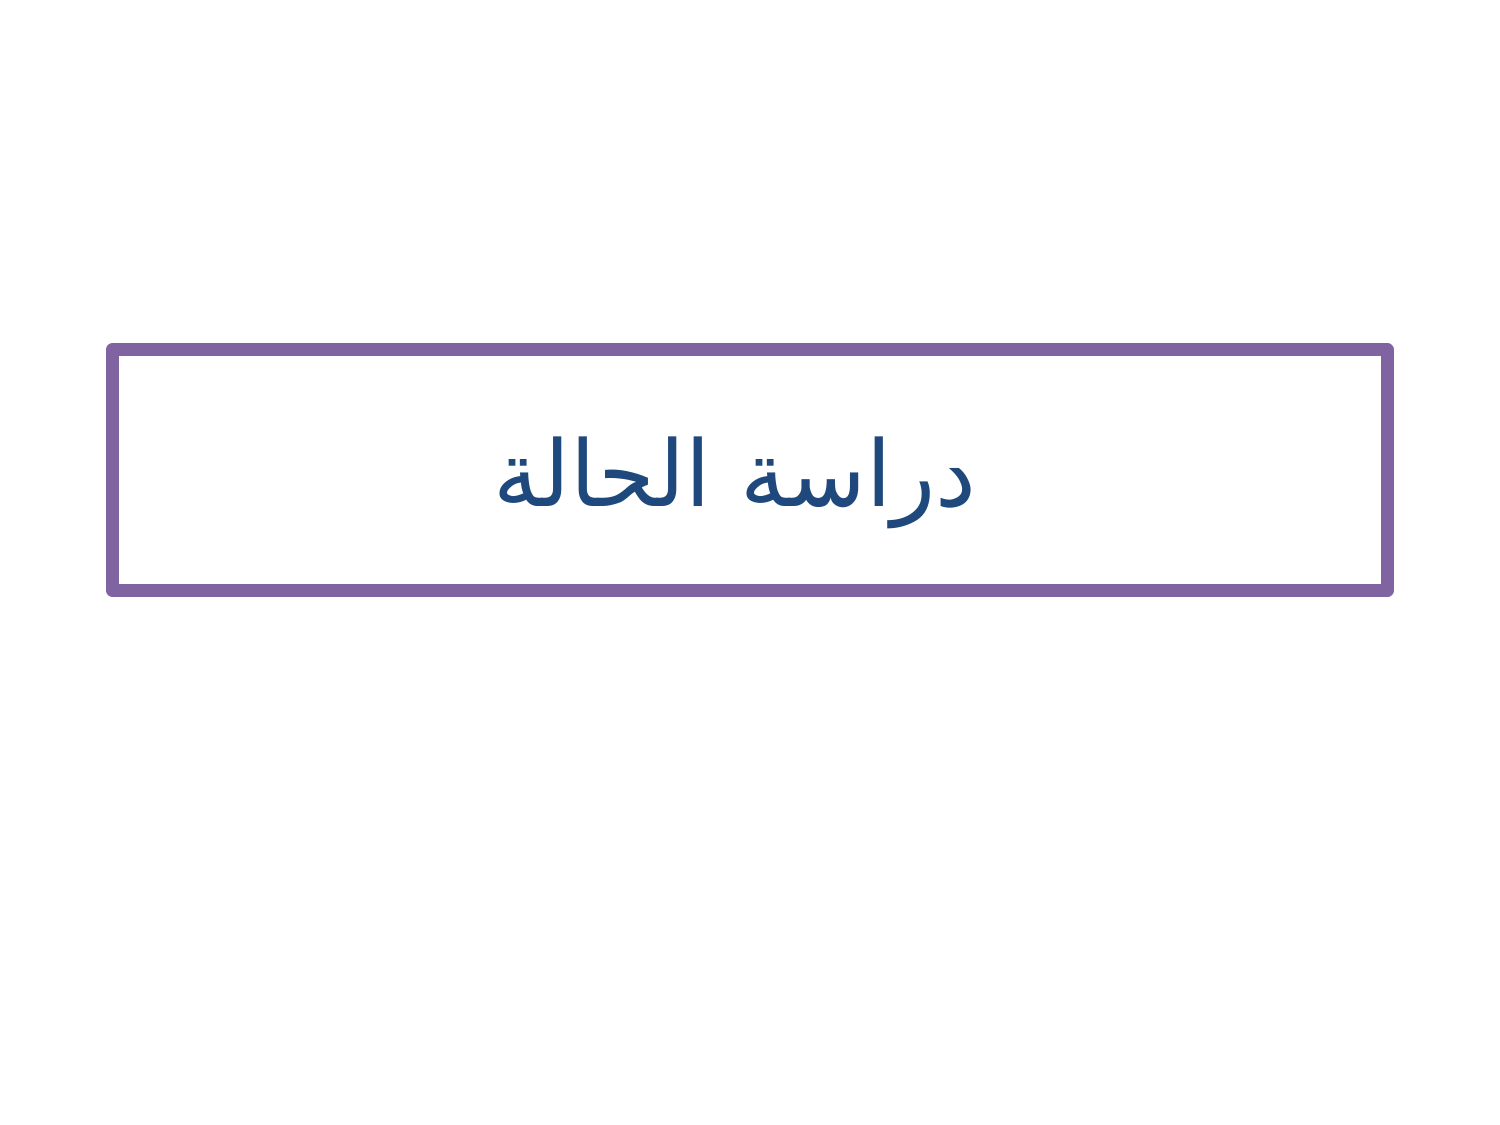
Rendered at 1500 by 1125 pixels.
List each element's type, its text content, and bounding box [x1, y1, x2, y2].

title دراسة الحالة [112, 349, 1388, 591]
